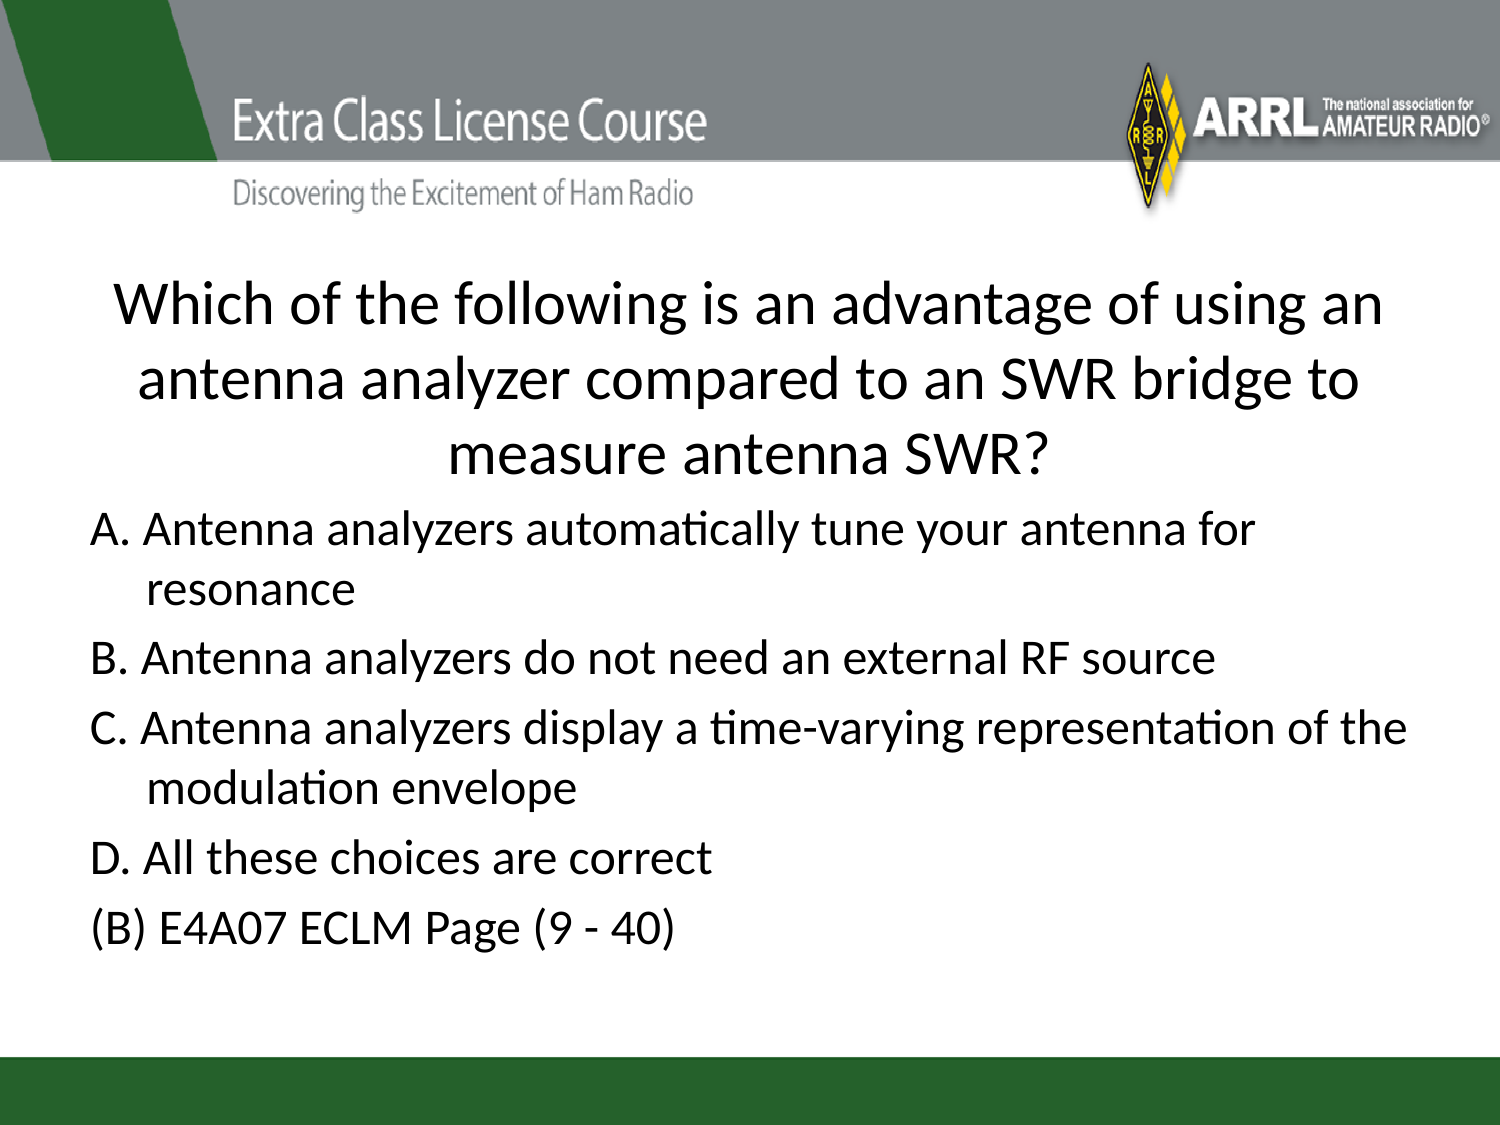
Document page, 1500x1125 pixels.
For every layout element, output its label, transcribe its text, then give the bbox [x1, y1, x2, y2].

picture [0, 0, 1500, 1125]
list A. Antenna analyzers automatically tune your antenna for resonance B. Antenna analyzers do not need an external RF source C. Antenna analyzers display a time-varying representation of the modulation envelope D. All these choices are correct (B) E4A07 ECLM Page (9 - 40) [75, 487, 1425, 1005]
title Which of the following is an advantage of using an antenna analyzer compared to an SWR bridge to measure antenna SWR? [75, 254, 1425, 435]
